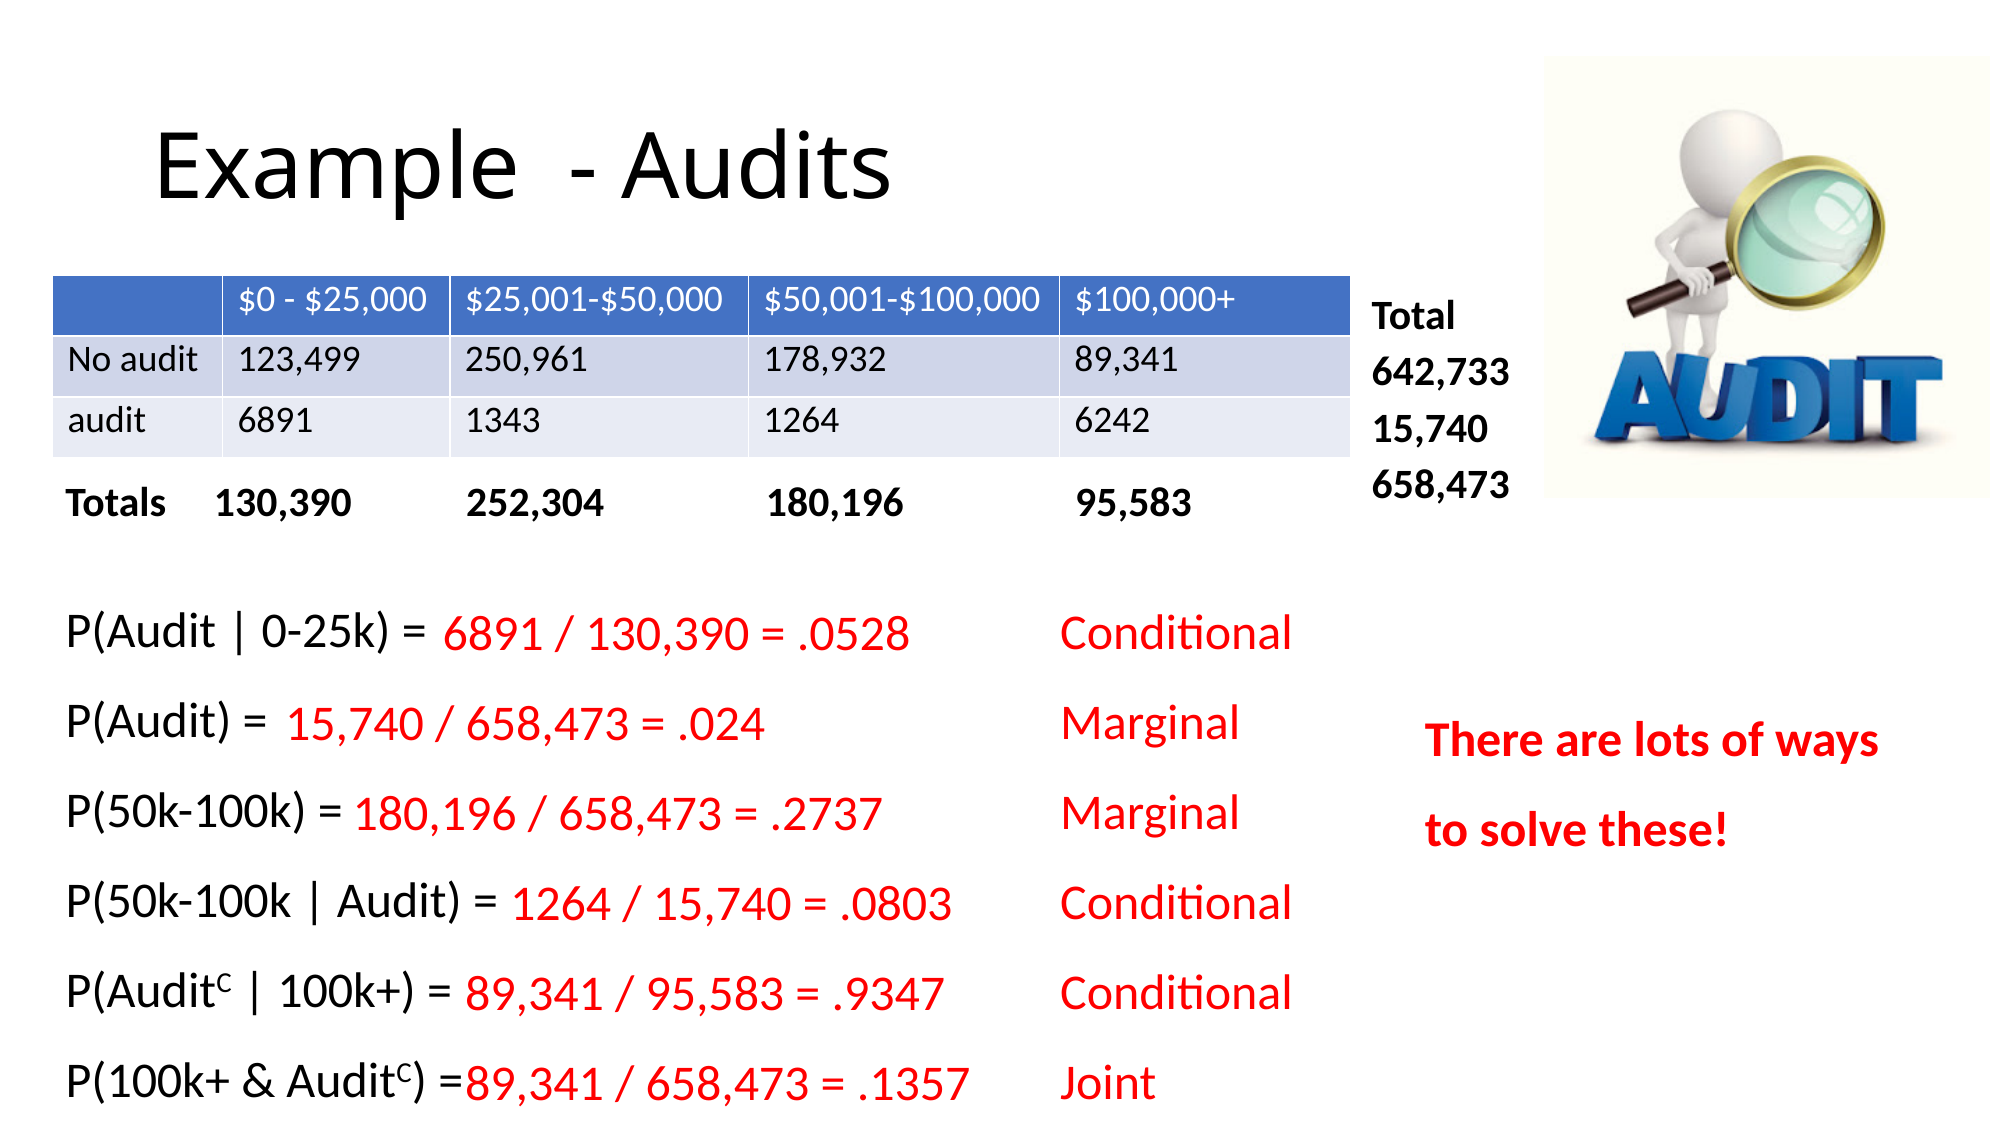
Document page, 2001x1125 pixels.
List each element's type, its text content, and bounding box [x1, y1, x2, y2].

text_box P(Audit | 0-25k) = P(Audit) = P(50k-100k) = P(50k-100k | Audit) = P(AuditC | 100k+) = P(100k+ & AuditC) = [50, 559, 563, 1115]
table_cell audit [53, 398, 222, 457]
text_box Total 642,733 15,740 658,473 [1356, 280, 1542, 515]
table_cell 6891 [223, 398, 449, 457]
table_cell 1264 [749, 398, 1059, 457]
table_cell 1343 [451, 398, 748, 457]
table_cell 6242 [1060, 398, 1350, 457]
table_cell 178,932 [749, 337, 1059, 396]
table_header $0 - $25,000 [223, 276, 449, 335]
text_box 6891 / 130,390 = .0528 15,740 / 658,473 = .024 180,196 / 658,473 = .2737 1264 / 15,740 = .0803 89,341 / 95,583 = .9347 89,341 / 658,473 = .1357 [270, 563, 1147, 1119]
table_header [53, 276, 222, 335]
table_cell 89,341 [1060, 337, 1350, 396]
text_box Conditional Marginal Marginal Conditional Conditional Joint [1045, 562, 1428, 1118]
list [1544, 56, 1990, 498]
table_header $50,001-$100,000 [749, 276, 1059, 335]
table_header $25,001-$50,000 [451, 276, 748, 335]
table_cell 123,499 [223, 337, 449, 396]
text_box Totals 130,390 252,304 180,196 95,583 [50, 467, 1272, 563]
table_header $100,000+ [1060, 276, 1350, 335]
table_cell 250,961 [451, 337, 748, 396]
table_cell No audit [53, 337, 222, 396]
text_box There are lots of ways to solve these! [1409, 669, 1913, 865]
title Example - Audits [137, 59, 1544, 278]
